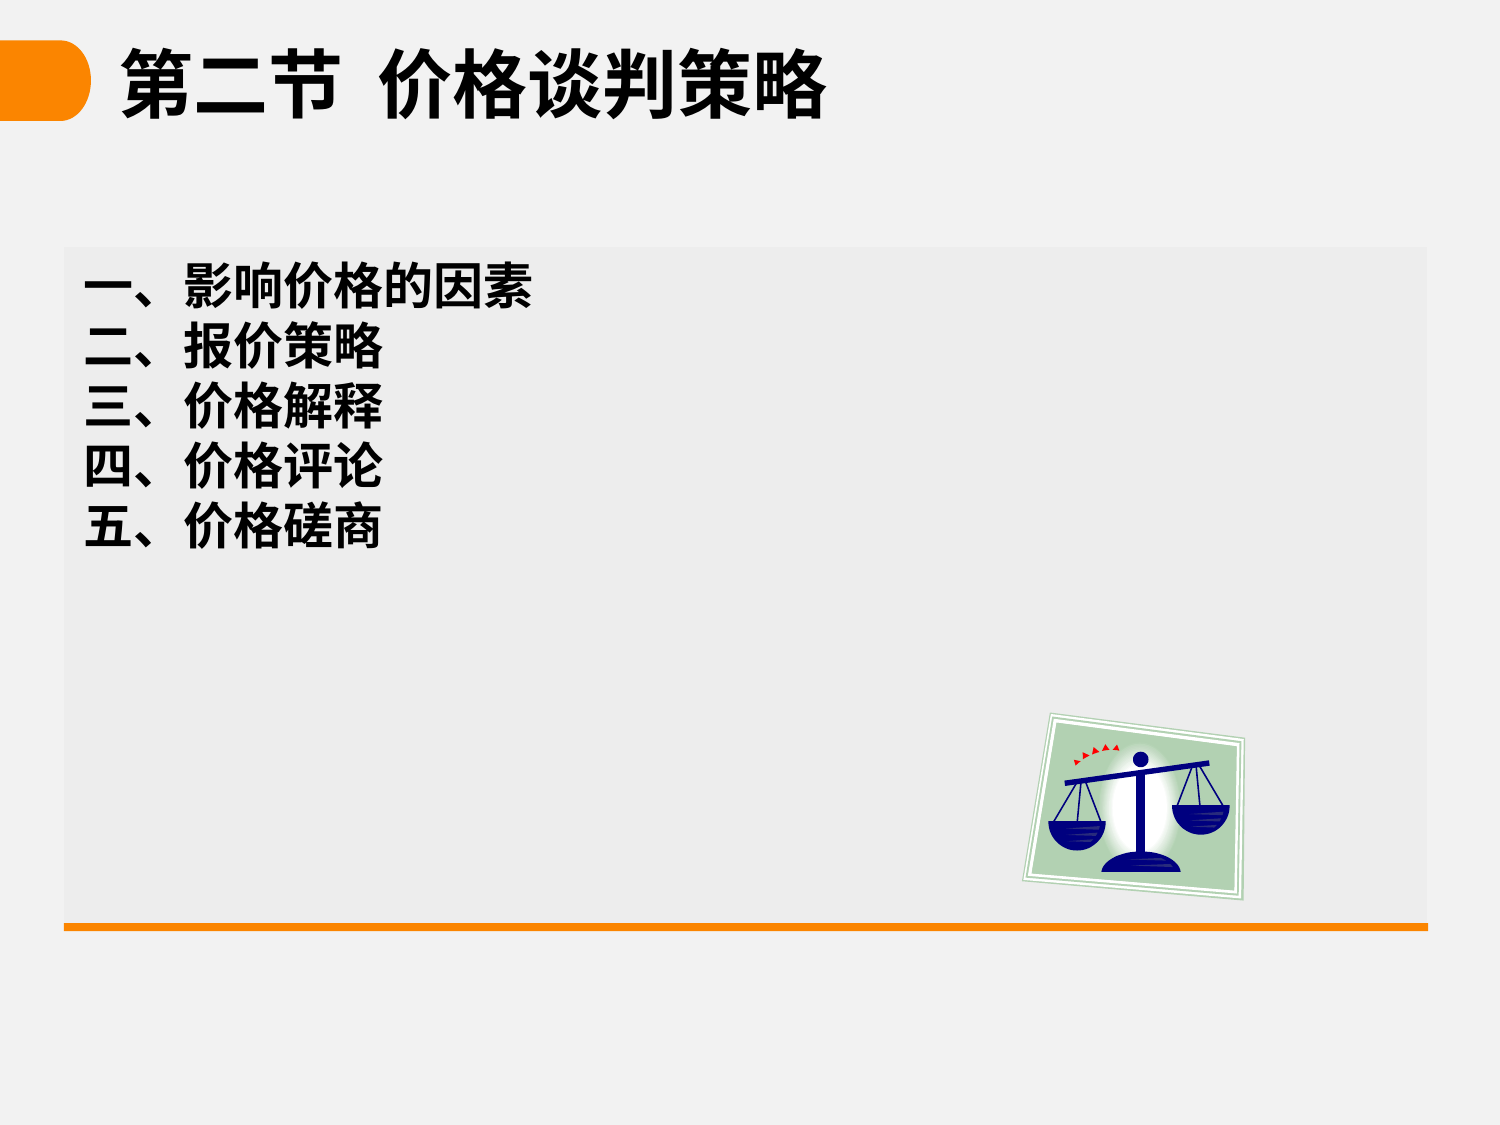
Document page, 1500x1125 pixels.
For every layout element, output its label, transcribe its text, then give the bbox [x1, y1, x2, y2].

picture [1021, 712, 1246, 901]
title 第二节 价格谈判策略 [103, 39, 1060, 126]
list 一、影响价格的因素 二、报价策略 三、价格解释 四、价格评论 五、价格磋商 [72, 249, 873, 756]
